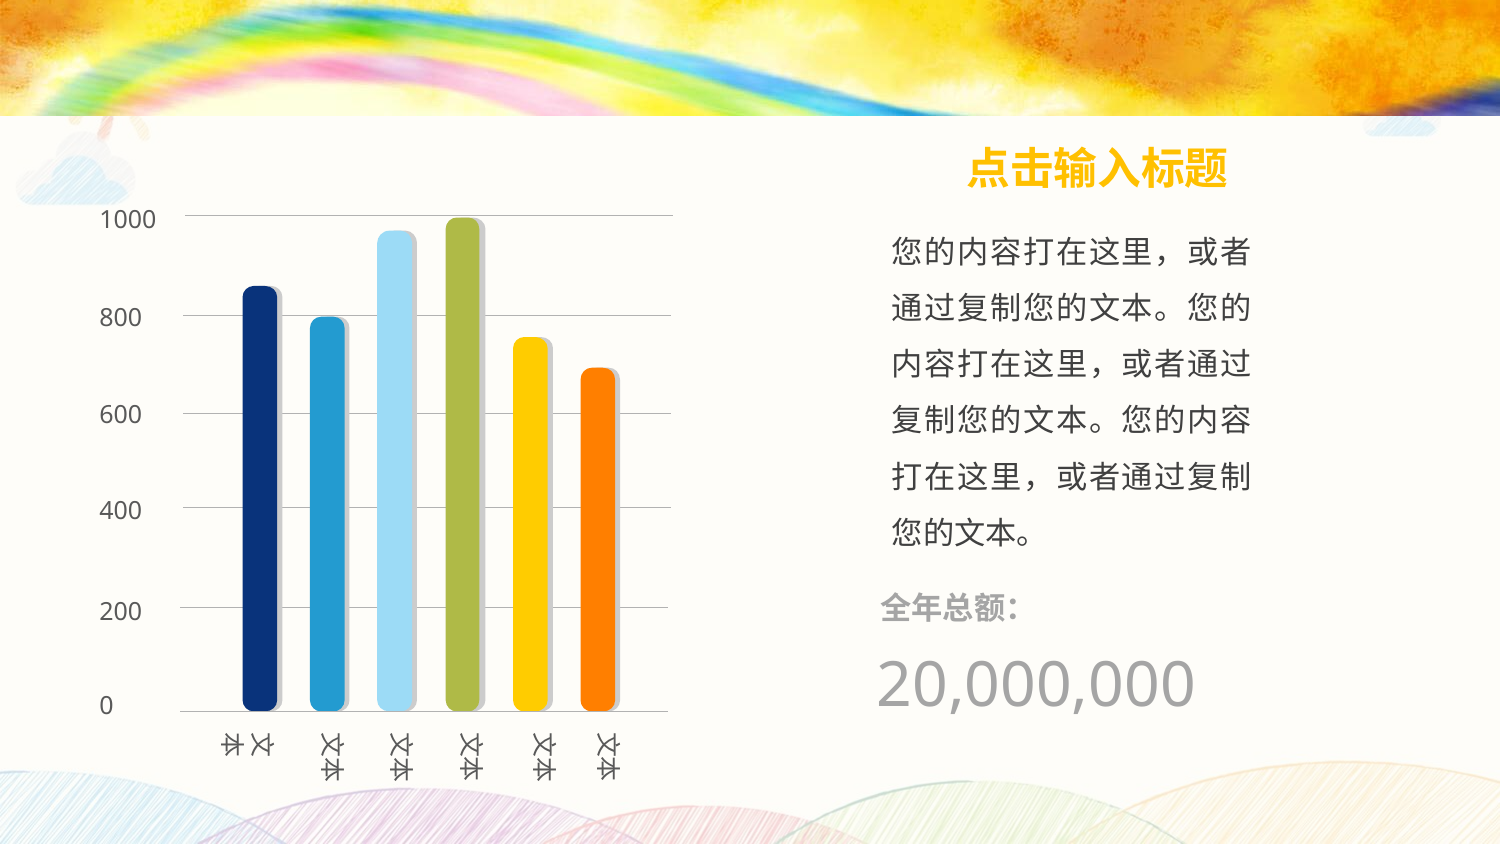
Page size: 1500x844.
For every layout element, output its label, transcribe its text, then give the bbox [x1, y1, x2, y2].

picture [0, 0, 1500, 116]
text_box 20,000,000 [876, 643, 1311, 719]
text_box 文本 [507, 717, 569, 798]
text_box 文本 [571, 717, 632, 798]
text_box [309, 316, 350, 711]
text_box 文本 [295, 717, 357, 798]
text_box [513, 336, 553, 711]
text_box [580, 367, 621, 711]
text_box 200 [84, 588, 182, 633]
text_box 1000 [84, 196, 182, 242]
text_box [445, 217, 486, 711]
text_box 文本 [363, 717, 425, 798]
text_box 文本 [434, 717, 496, 798]
text_box 点击输入标题 [928, 132, 1267, 201]
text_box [242, 285, 283, 711]
text_box 您的内容打在这里，或者通过复制您的文本。您的内容打在这里，或者通过复制您的文本。您的内容打在这里，或者通过复制您的文本。 [877, 206, 1267, 558]
text_box 全年总额： [880, 588, 1039, 626]
text_box 文本 [224, 717, 286, 792]
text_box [377, 230, 418, 711]
text_box 600 [84, 391, 182, 437]
text_box 800 [84, 294, 182, 339]
text_box 400 [84, 486, 182, 532]
text_box 0 [84, 681, 182, 727]
